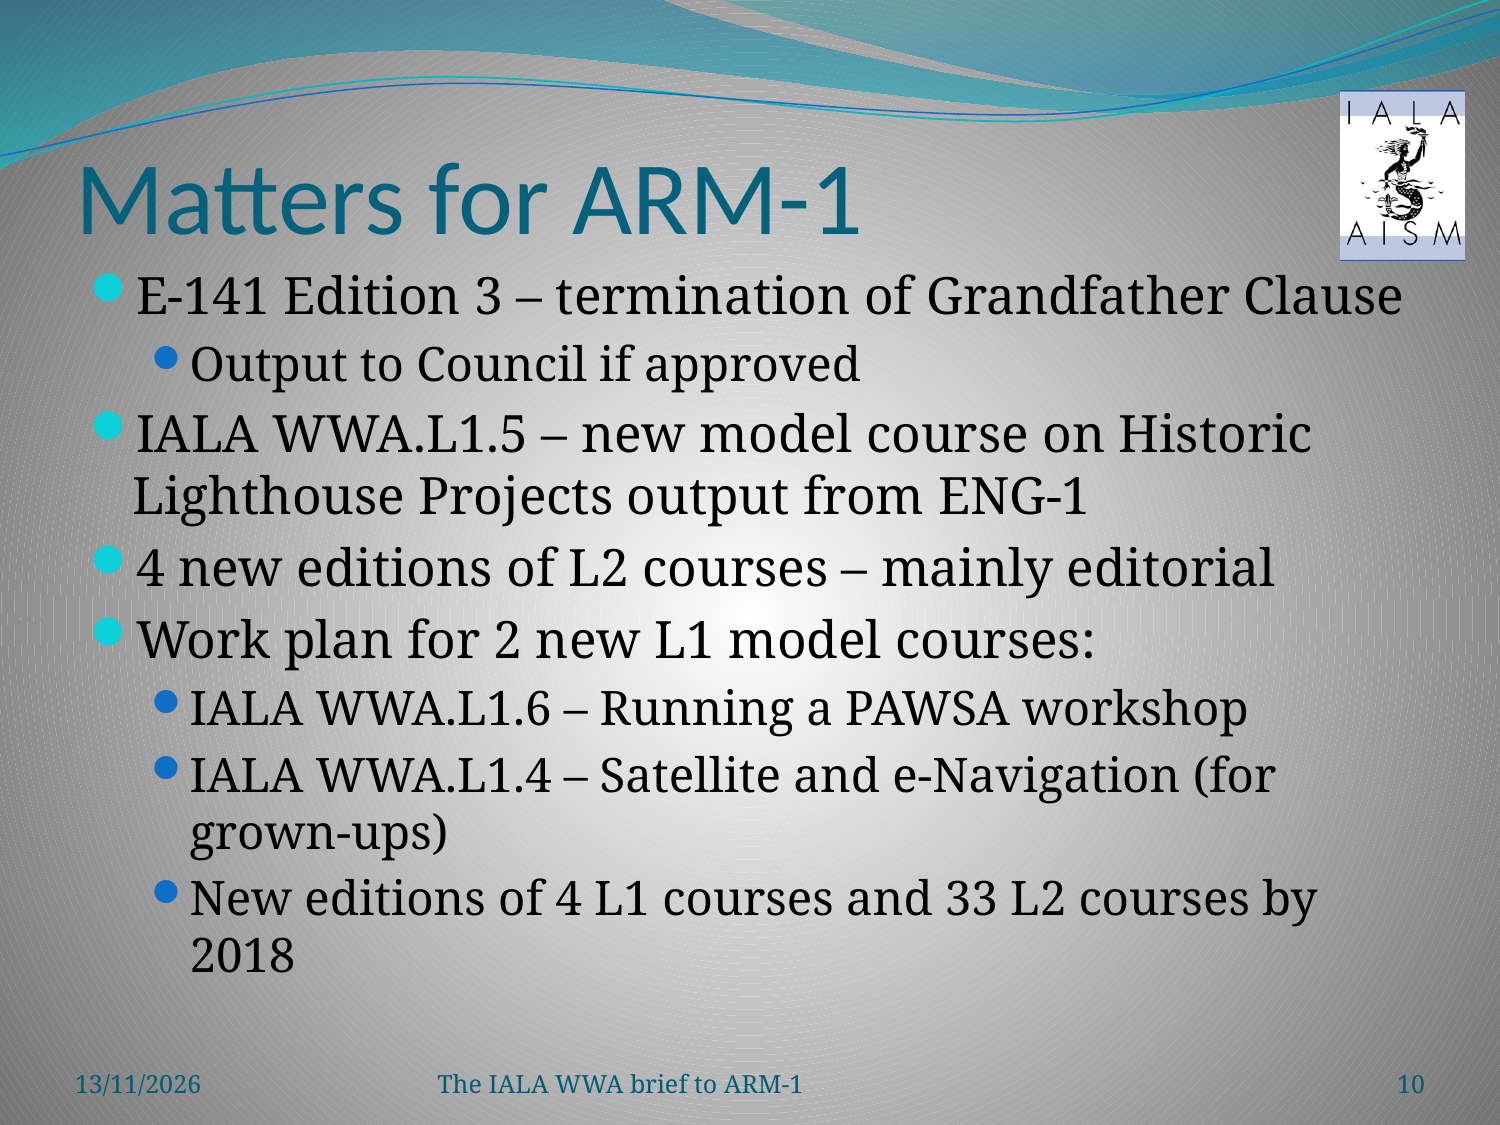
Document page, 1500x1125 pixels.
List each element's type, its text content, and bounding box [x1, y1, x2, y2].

picture [1340, 90, 1465, 261]
title Matters for ARM-1 [75, 115, 1425, 255]
list E-141 Edition 3 – termination of Grandfather Clause Output to Council if approved IALA WWA.L1.5 – new model course on Historic Lighthouse Projects output from ENG-1 4 new editions of L2 courses – mainly editorial Work plan for 2 new L1 model courses: IALA WWA.L1.6 – Running a PAWSA workshop IALA WWA.L1.4 – Satellite and e-Navigation (for grown-ups) New editions of 4 L1 courses and 33 L2 courses by 2018 [75, 255, 1425, 1038]
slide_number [75, 1042, 425, 1103]
slide_number 10 [1299, 1042, 1425, 1103]
footer The IALA WWA brief to ARM-1 [437, 1042, 988, 1103]
